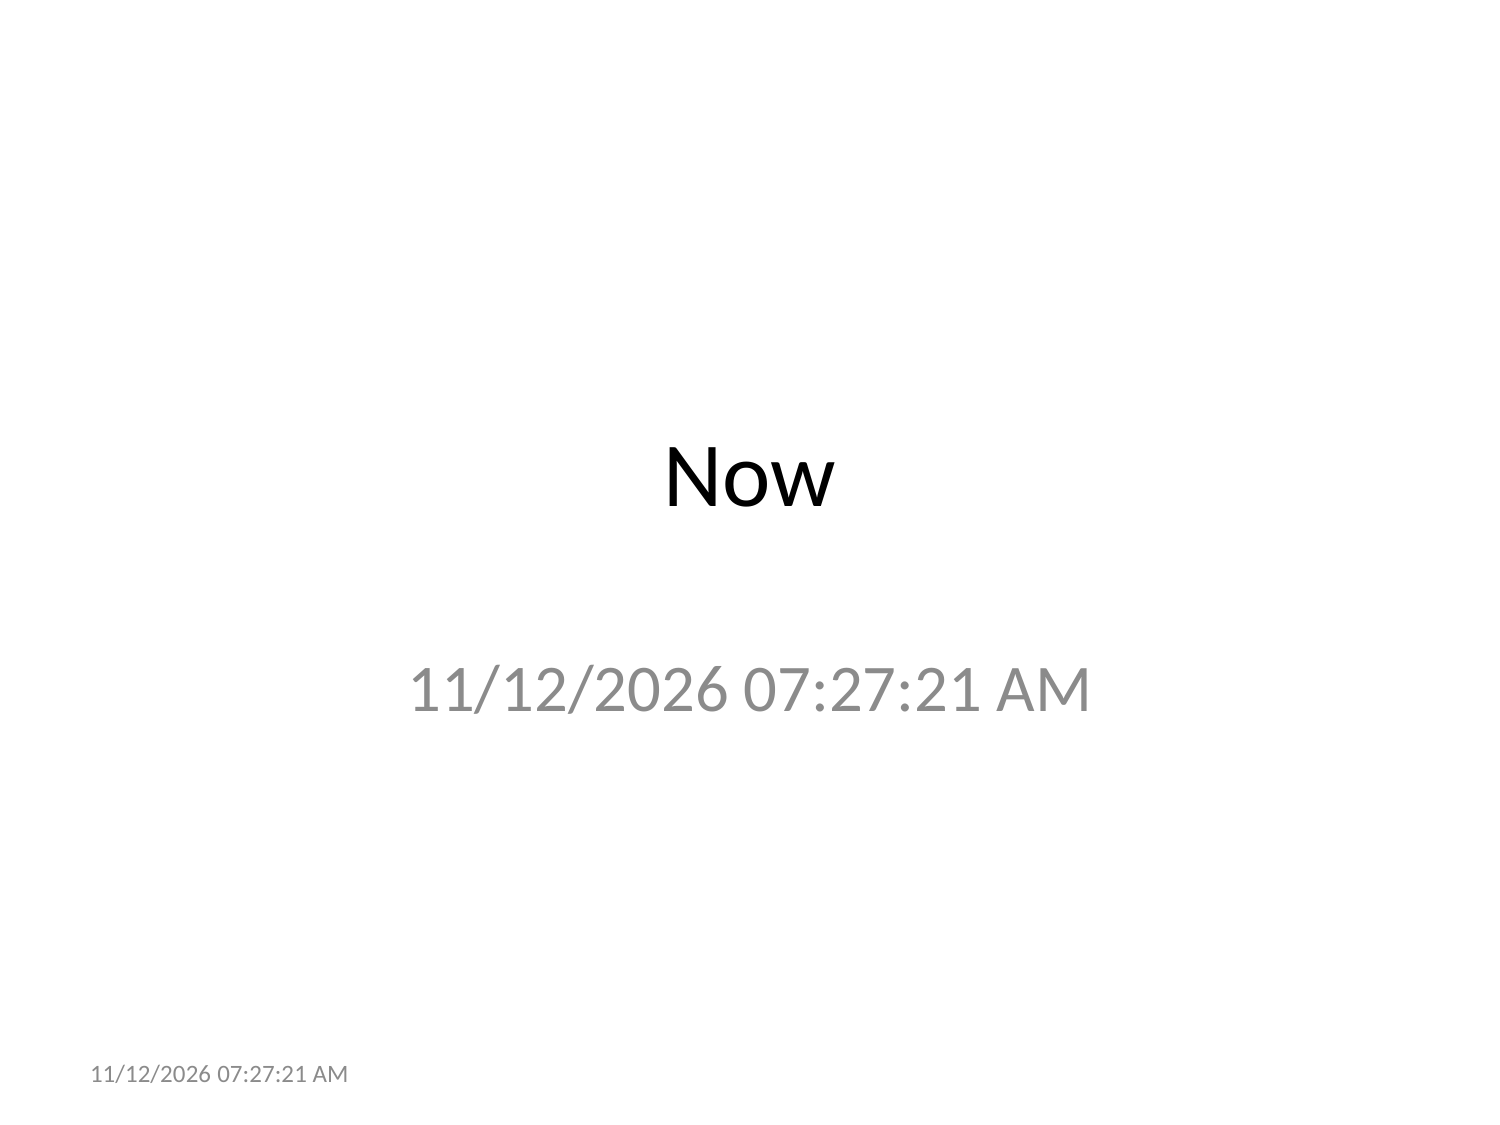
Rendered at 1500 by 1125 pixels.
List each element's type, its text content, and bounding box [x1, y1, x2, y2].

title Now [112, 349, 1388, 591]
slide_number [75, 1042, 425, 1103]
subtitle 2011-12-19 10:20:04 AM [225, 637, 1275, 925]
